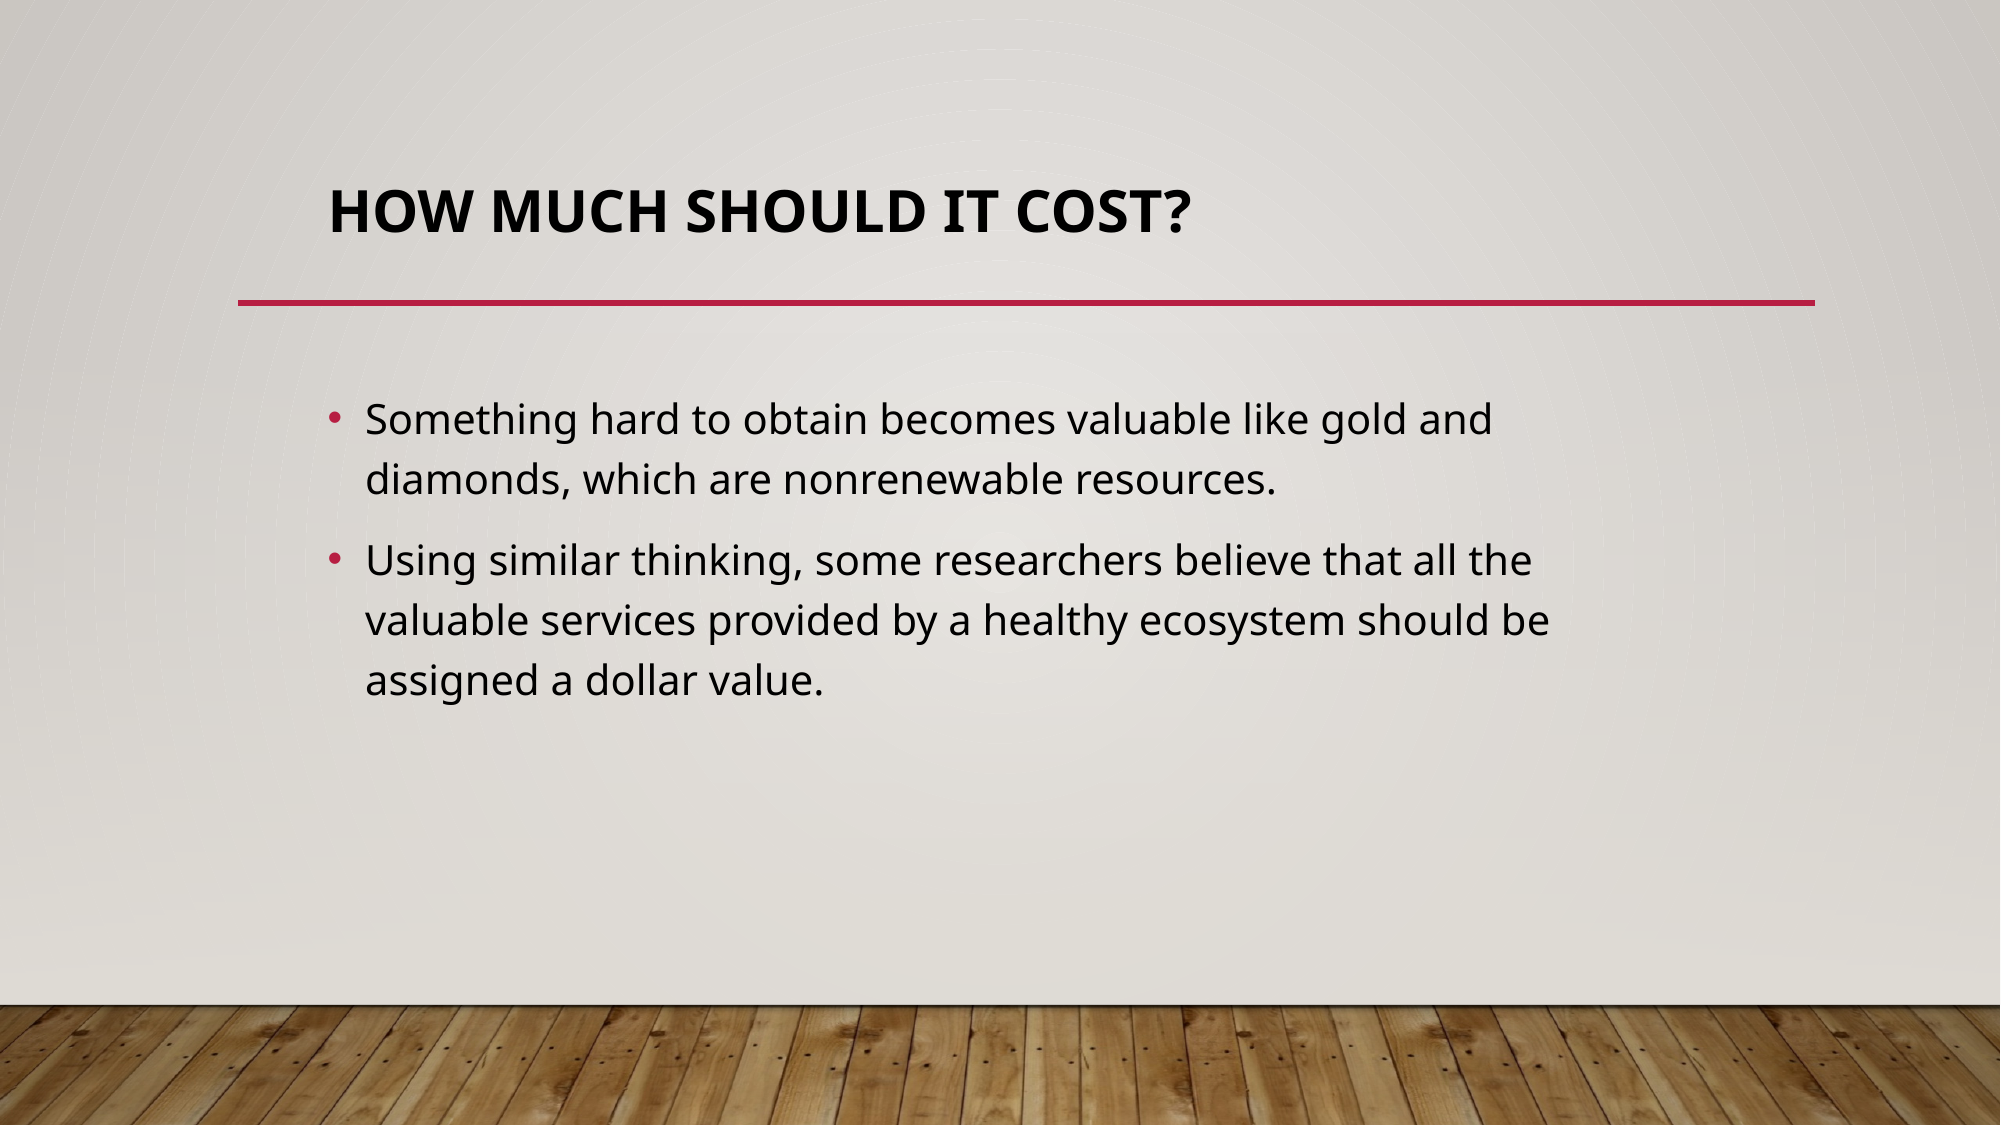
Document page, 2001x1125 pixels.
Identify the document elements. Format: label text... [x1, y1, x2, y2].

list Something hard to obtain becomes valuable like gold and diamonds, which are nonrenewable resources. Using similar thinking, some researchers believe that all the valuable services provided by a healthy ecosystem should be assigned a dollar value. [312, 375, 1688, 950]
title How Much Should It Cost? [312, 174, 1499, 323]
picture [0, 1005, 2000, 1125]
